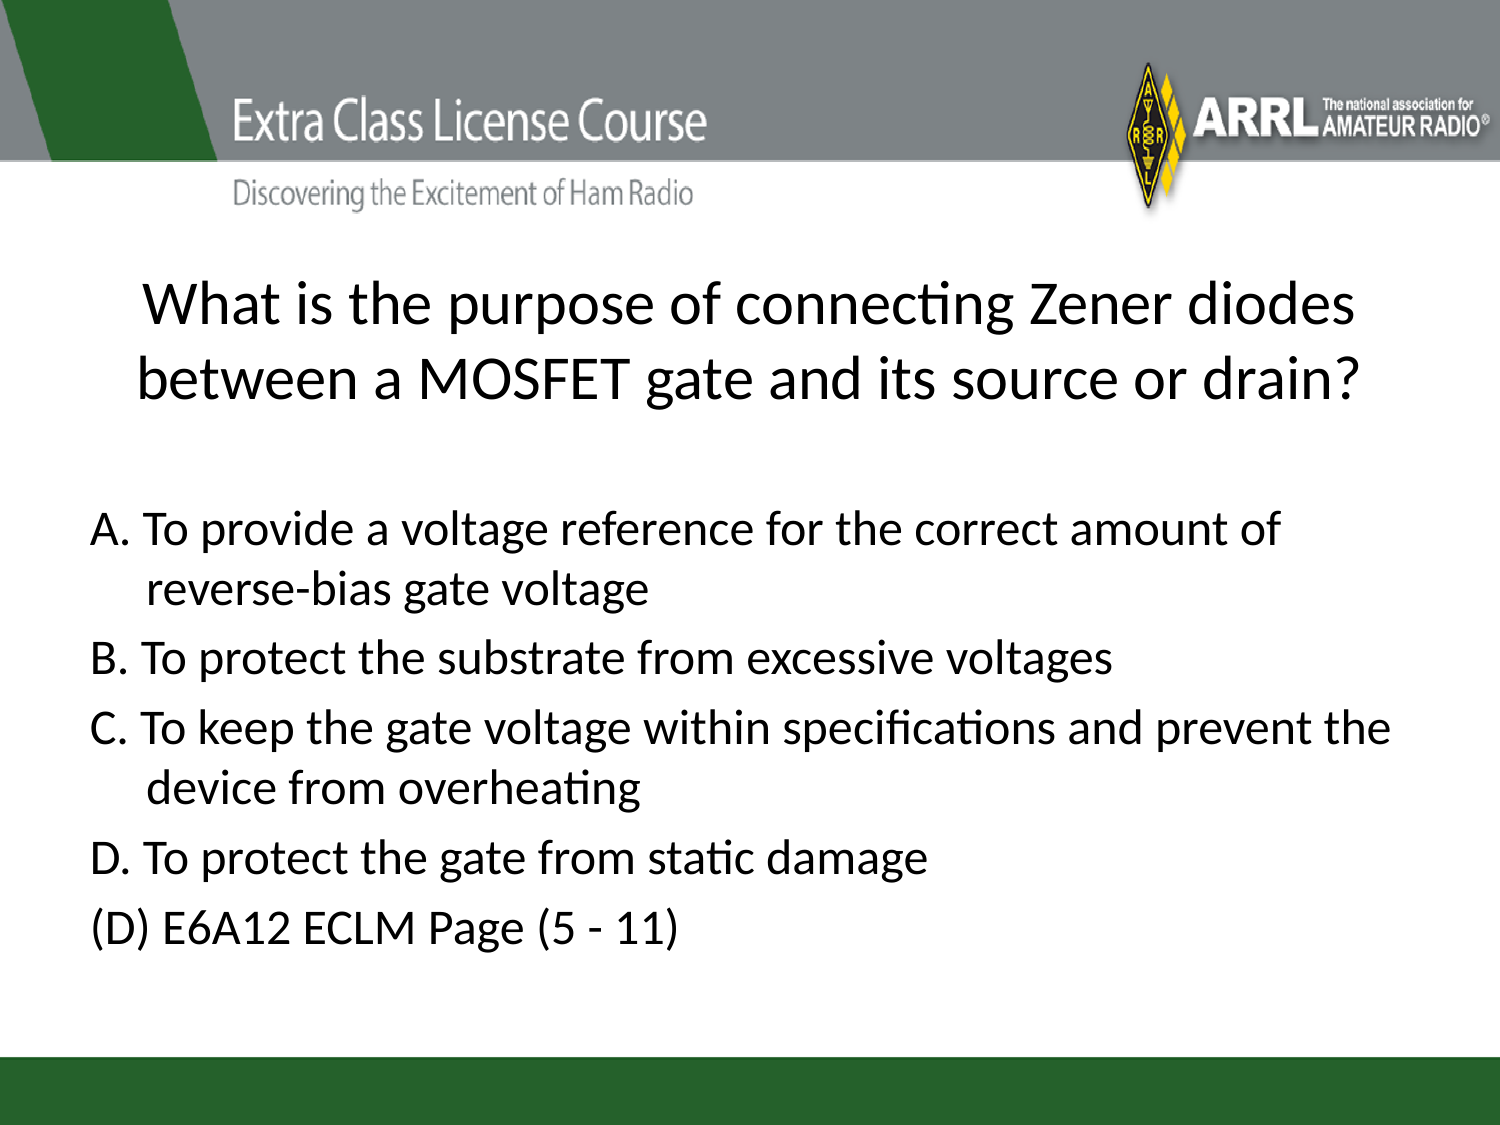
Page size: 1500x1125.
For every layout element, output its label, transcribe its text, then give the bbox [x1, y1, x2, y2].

title What is the purpose of connecting Zener diodes between a MOSFET gate and its source or drain? [75, 254, 1425, 435]
picture [0, 0, 1500, 1125]
list A. To provide a voltage reference for the correct amount of reverse-bias gate voltage B. To protect the substrate from excessive voltages C. To keep the gate voltage within specifications and prevent the device from overheating D. To protect the gate from static damage (D) E6A12 ECLM Page (5 - 11) [75, 487, 1425, 1005]
